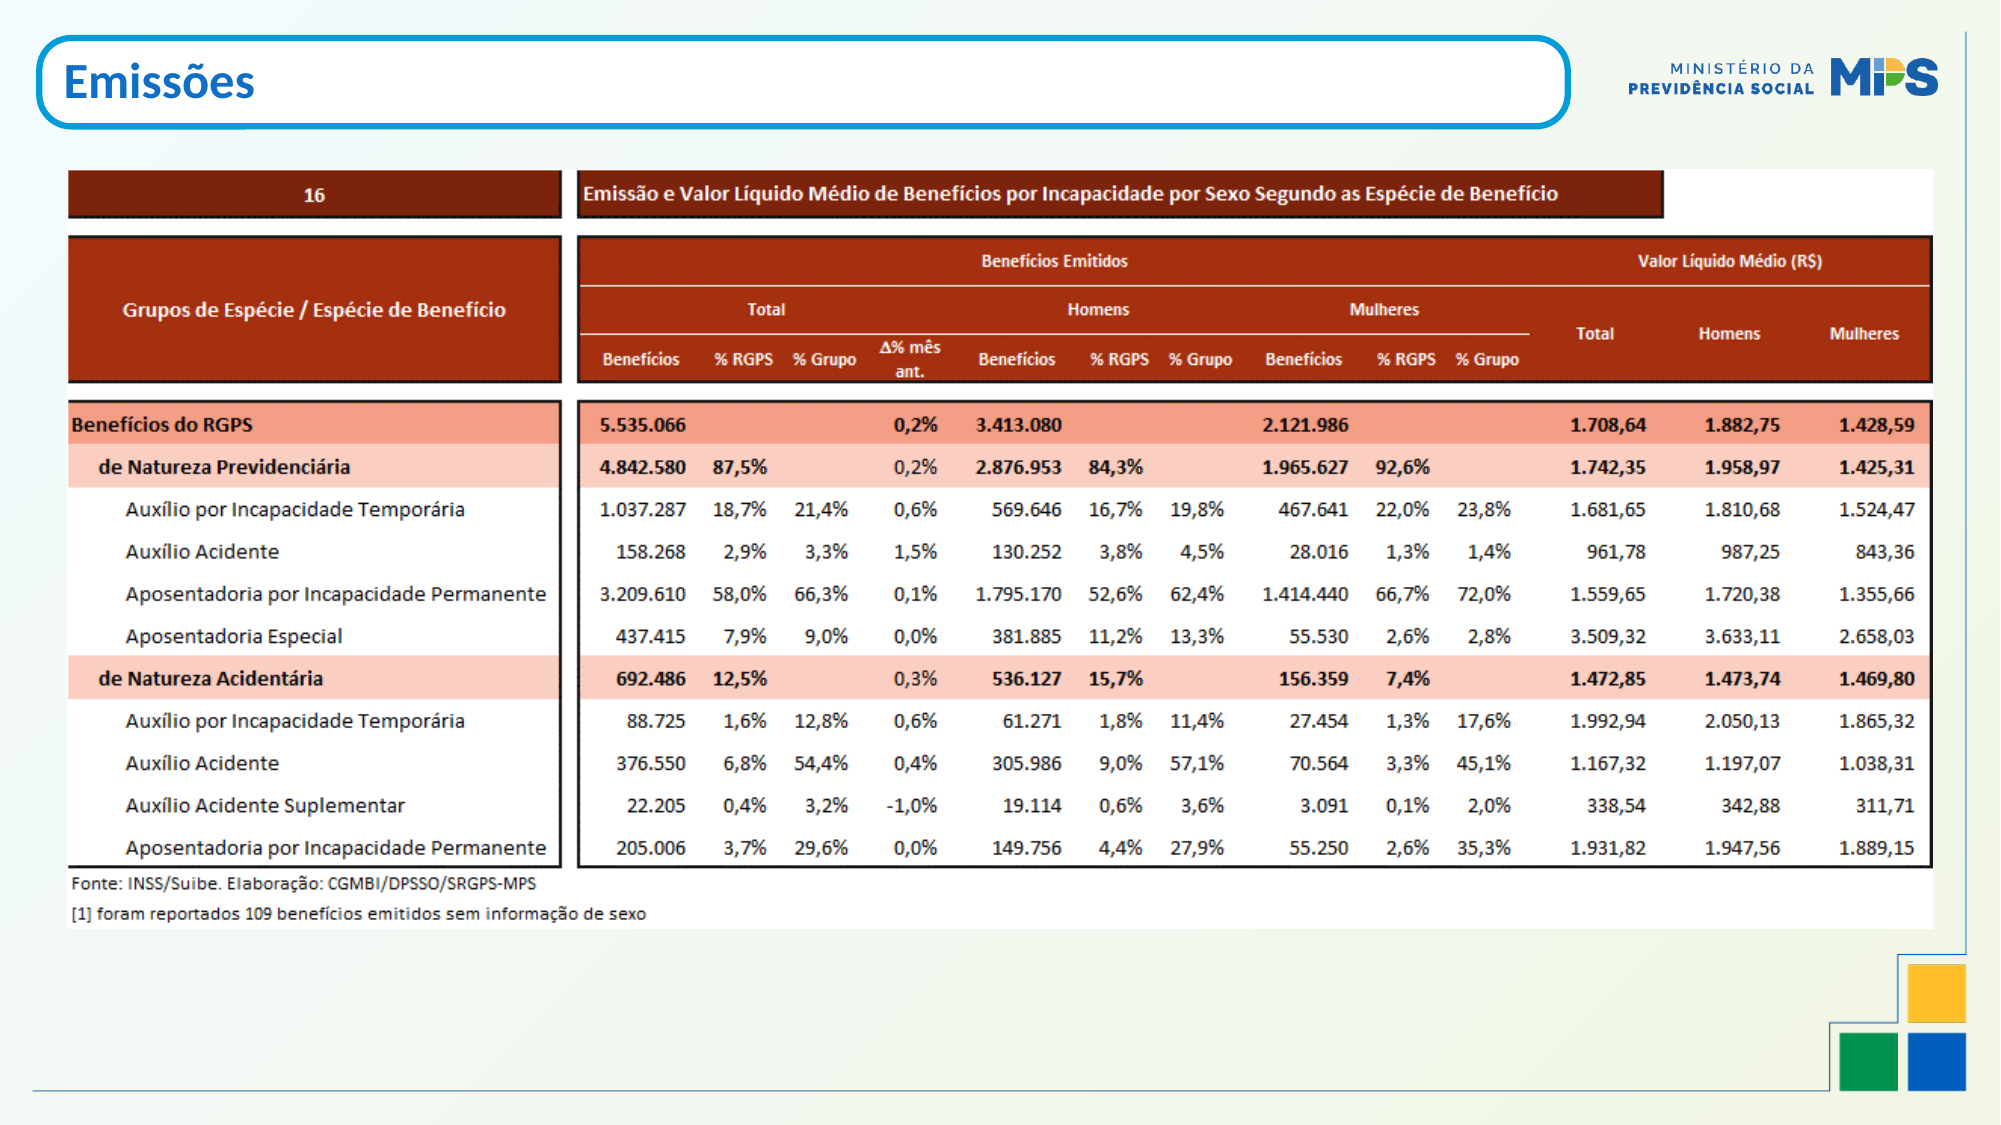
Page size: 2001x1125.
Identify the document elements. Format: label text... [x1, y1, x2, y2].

text_box Emissões [37, 35, 1570, 129]
picture [0, 0, 2000, 1125]
